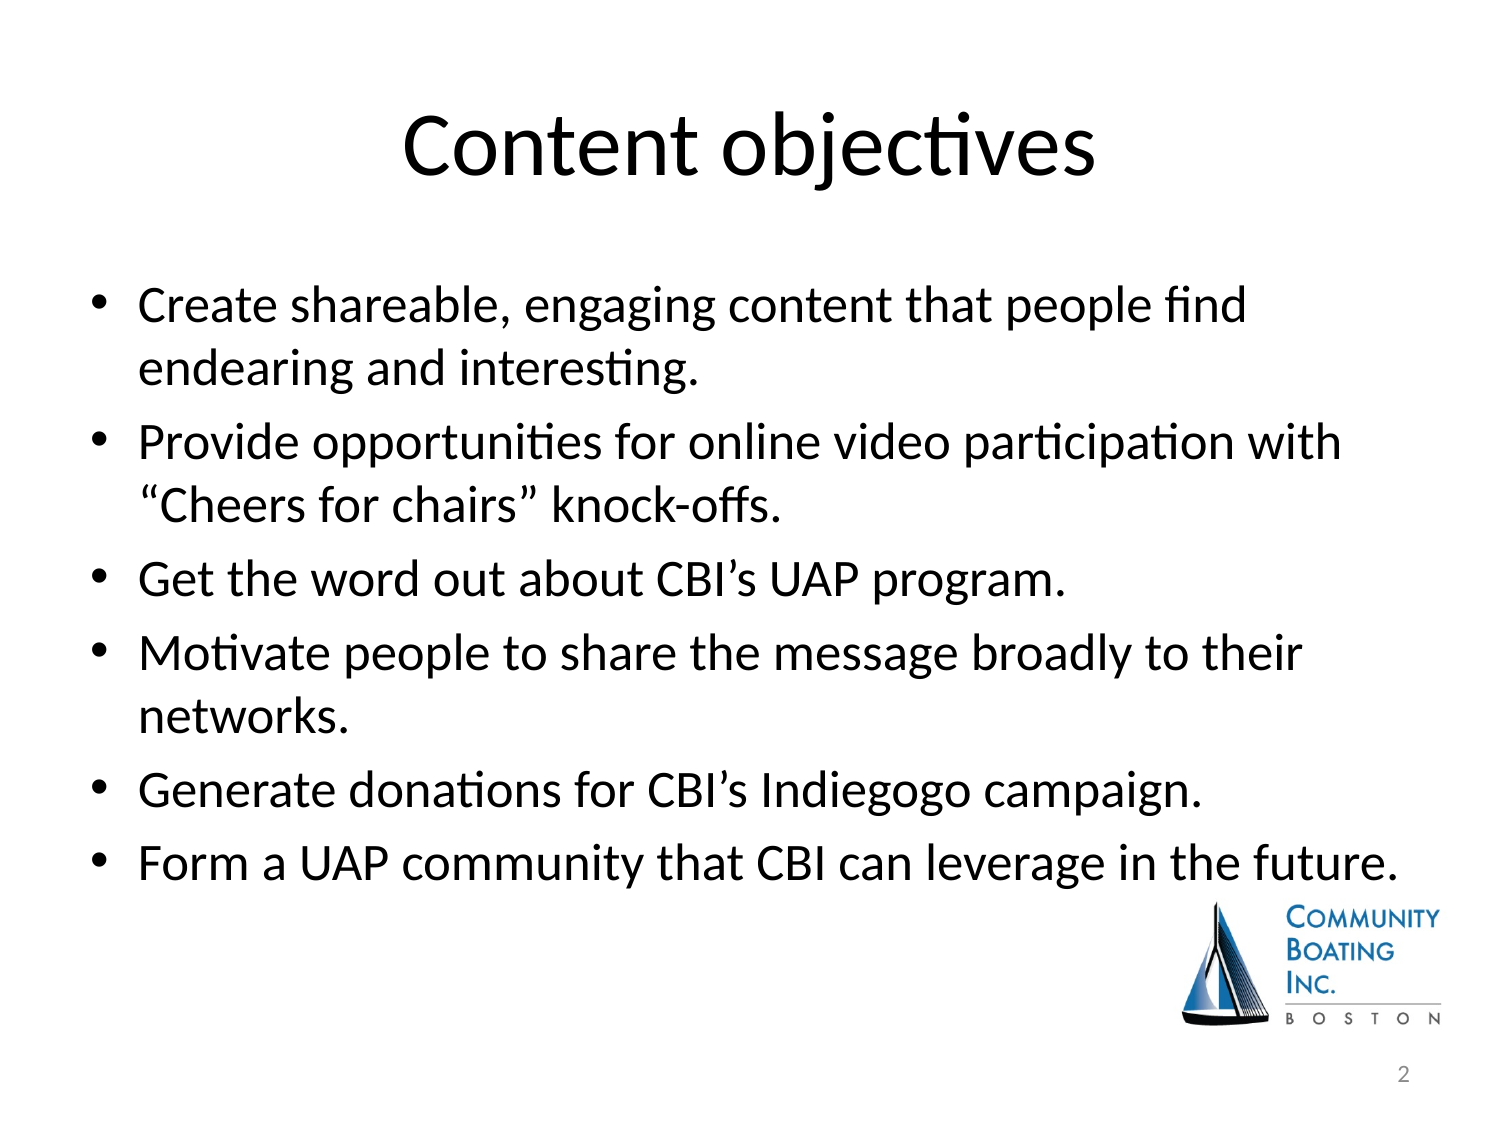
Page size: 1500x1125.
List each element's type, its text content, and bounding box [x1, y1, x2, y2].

slide_number 2 [1074, 1042, 1425, 1103]
list Create shareable, engaging content that people find endearing and interesting. Provide opportunities for online video participation with “Cheers for chairs” knock-offs. Get the word out about CBI’s UAP program. Motivate people to share the message broadly to their networks. Generate donations for CBI’s Indiegogo campaign. Form a UAP community that CBI can leverage in the future. [75, 262, 1425, 963]
title Content objectives [75, 45, 1425, 233]
picture [1162, 887, 1463, 1038]
